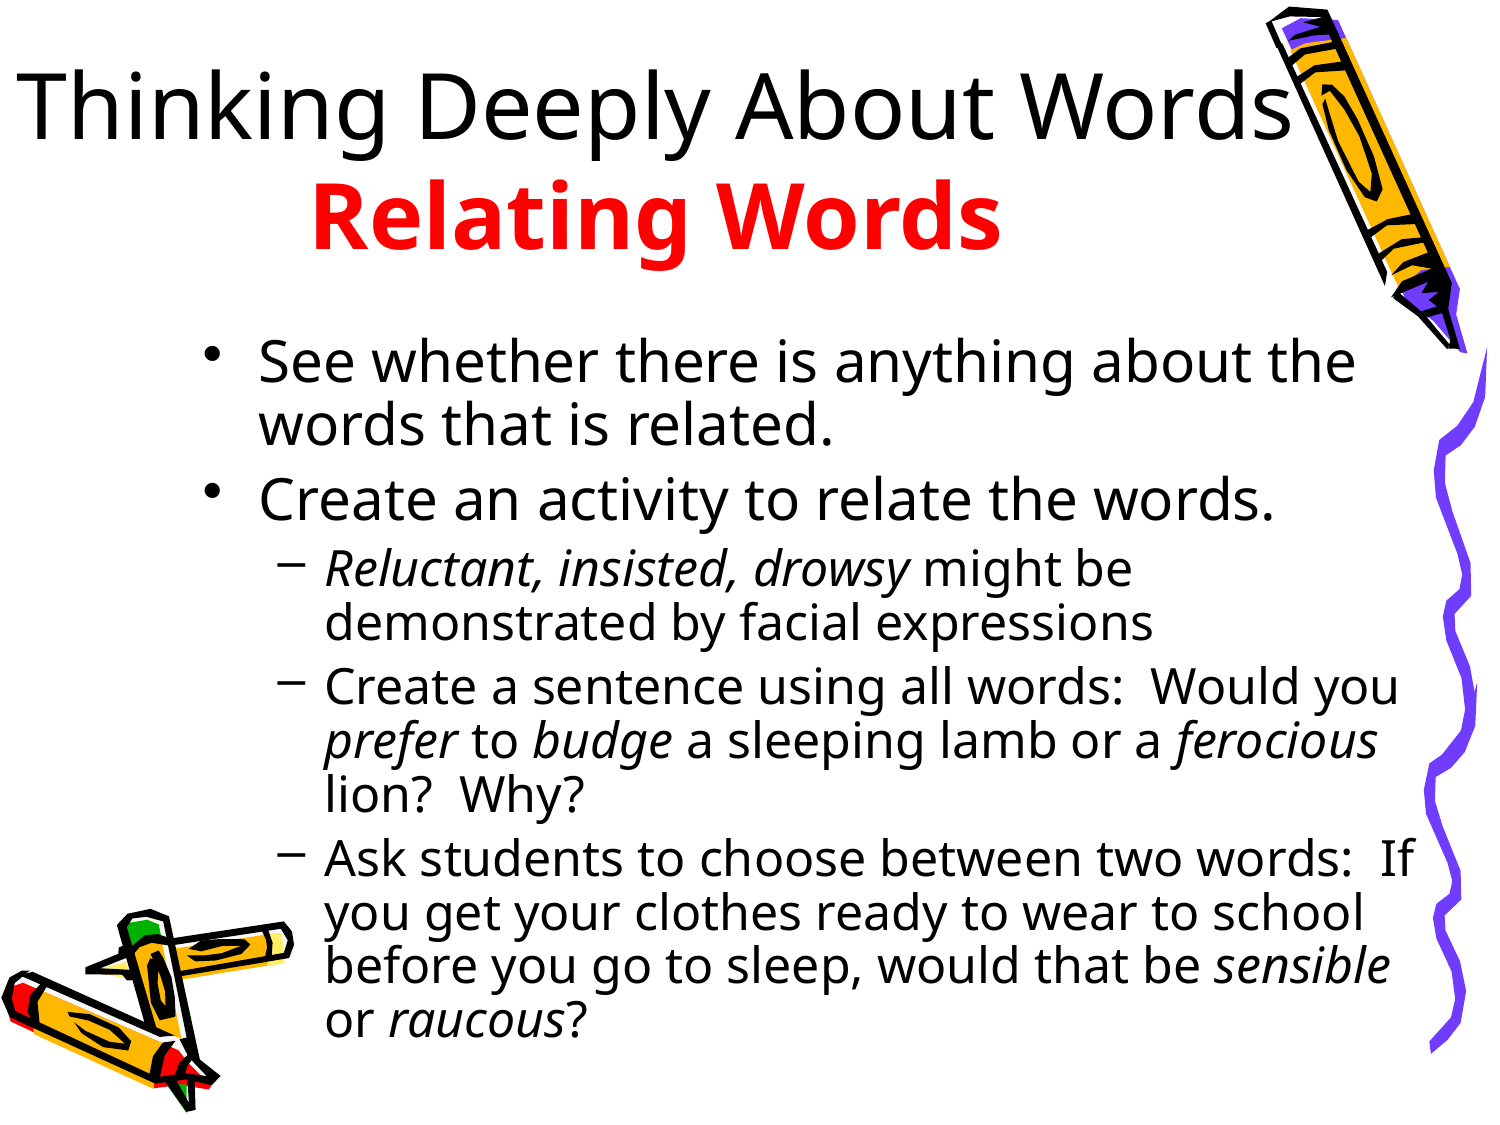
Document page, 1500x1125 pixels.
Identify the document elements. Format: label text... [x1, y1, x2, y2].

text_box Thinking Deeply About Words Relating Words [0, 12, 1350, 275]
list See whether there is anything about the words that is related. Create an activity to relate the words. Reluctant, insisted, drowsy might be demonstrated by facial expressions Create a sentence using all words: Would you prefer to budge a sleeping lamb or a ferocious lion? Why? Ask students to choose between two words: If you get your clothes ready to wear to school before you go to sleep, would that be sensible or raucous? [187, 324, 1451, 926]
